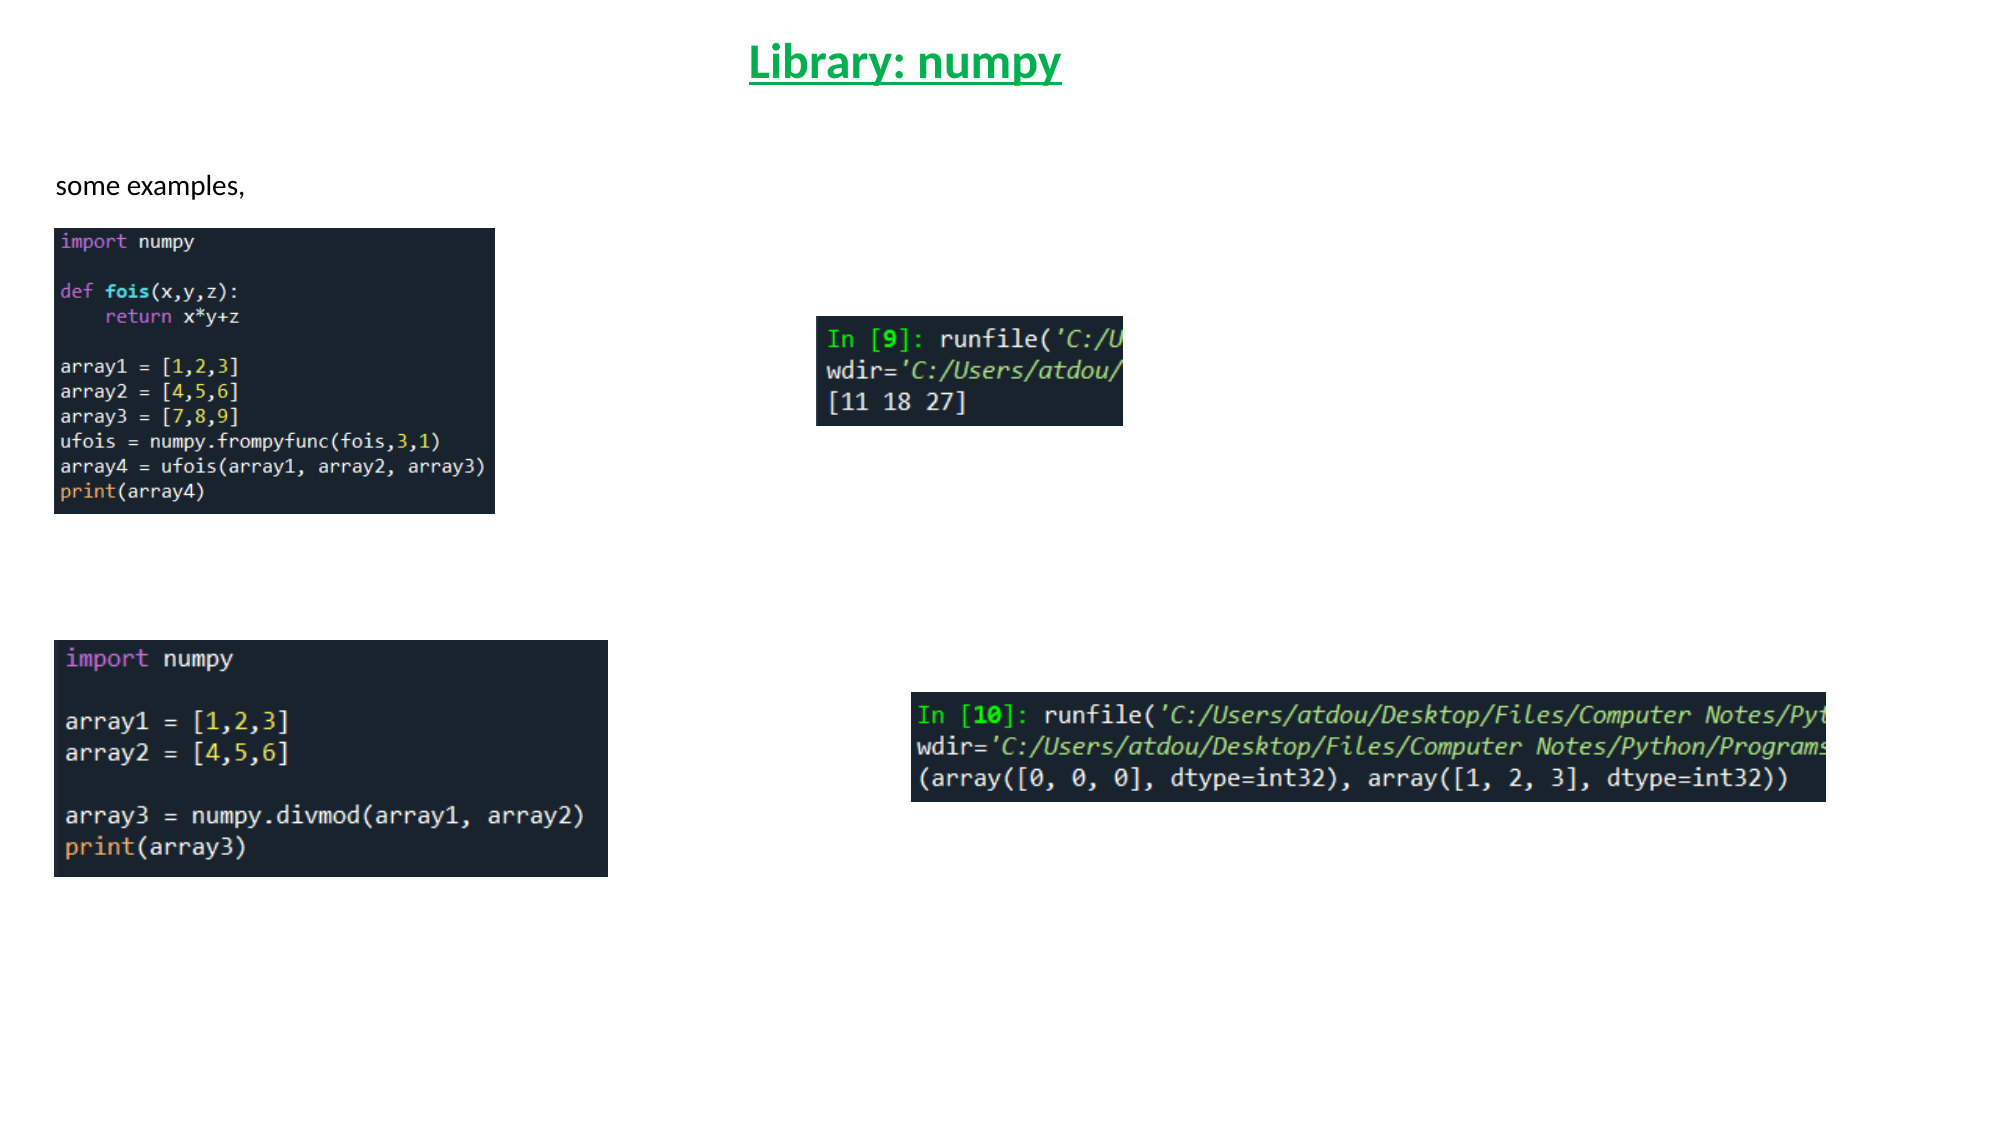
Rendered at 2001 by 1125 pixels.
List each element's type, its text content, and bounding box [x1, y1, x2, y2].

picture [54, 228, 495, 514]
picture [911, 692, 1826, 802]
text_box Library: numpy [734, 21, 1077, 97]
picture [54, 640, 608, 877]
picture [816, 316, 1123, 426]
text_box some examples, [40, 158, 407, 209]
